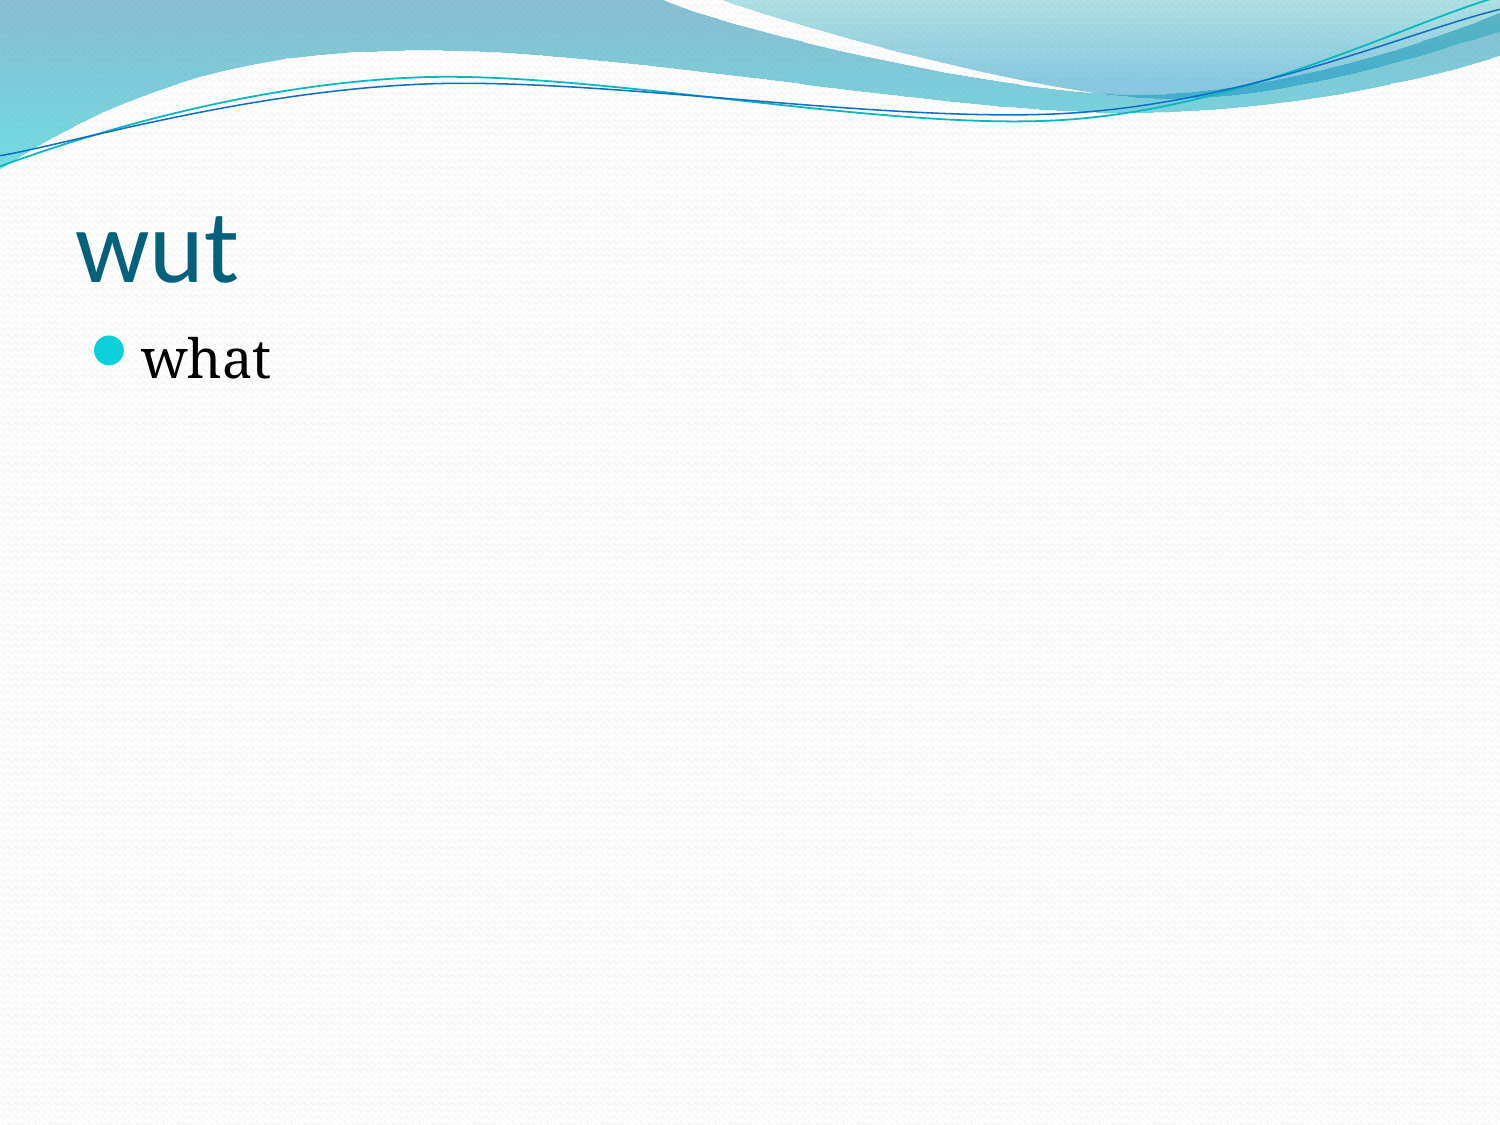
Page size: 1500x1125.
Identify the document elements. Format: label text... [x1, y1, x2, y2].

list what [75, 317, 1425, 1038]
title wut [75, 115, 1425, 303]
